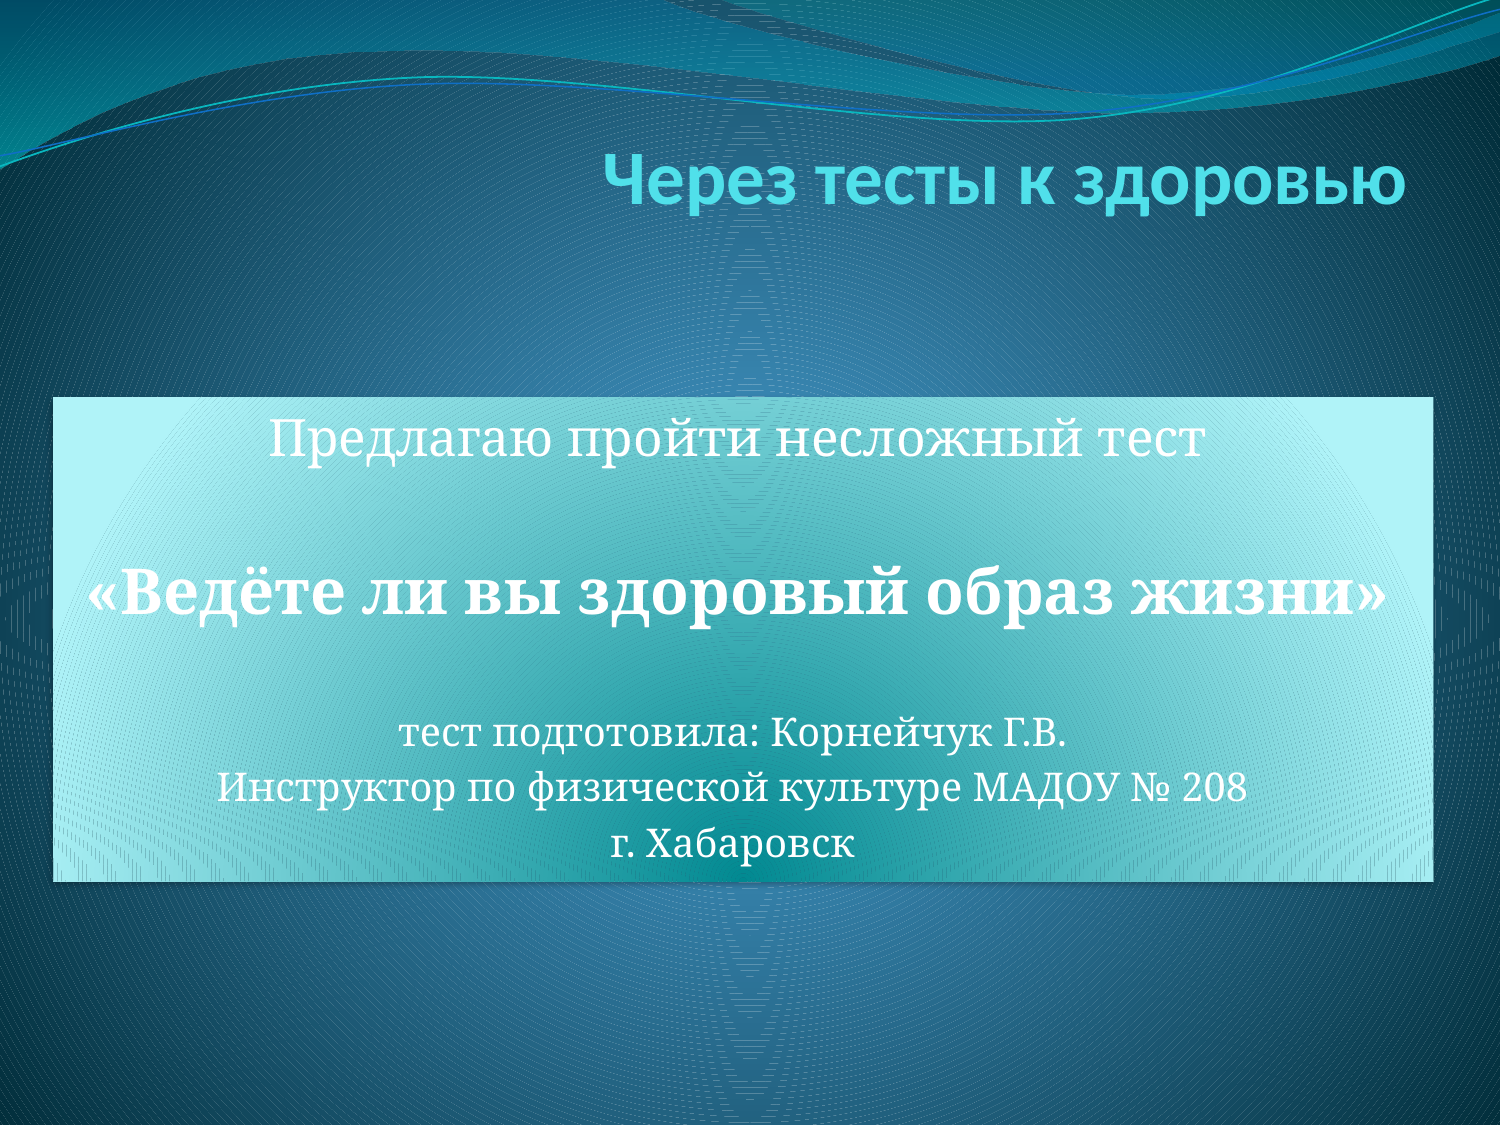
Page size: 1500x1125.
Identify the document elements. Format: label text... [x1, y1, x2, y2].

subtitle Предлагаю пройти несложный тест «Ведёте ли вы здоровый образ жизни» тест подготовила: Корнейчук Г.В. Инструктор по физической культуре МАДОУ № 208 г. Хабаровск [52, 396, 1434, 882]
title Через тесты к здоровью [41, 127, 1412, 220]
